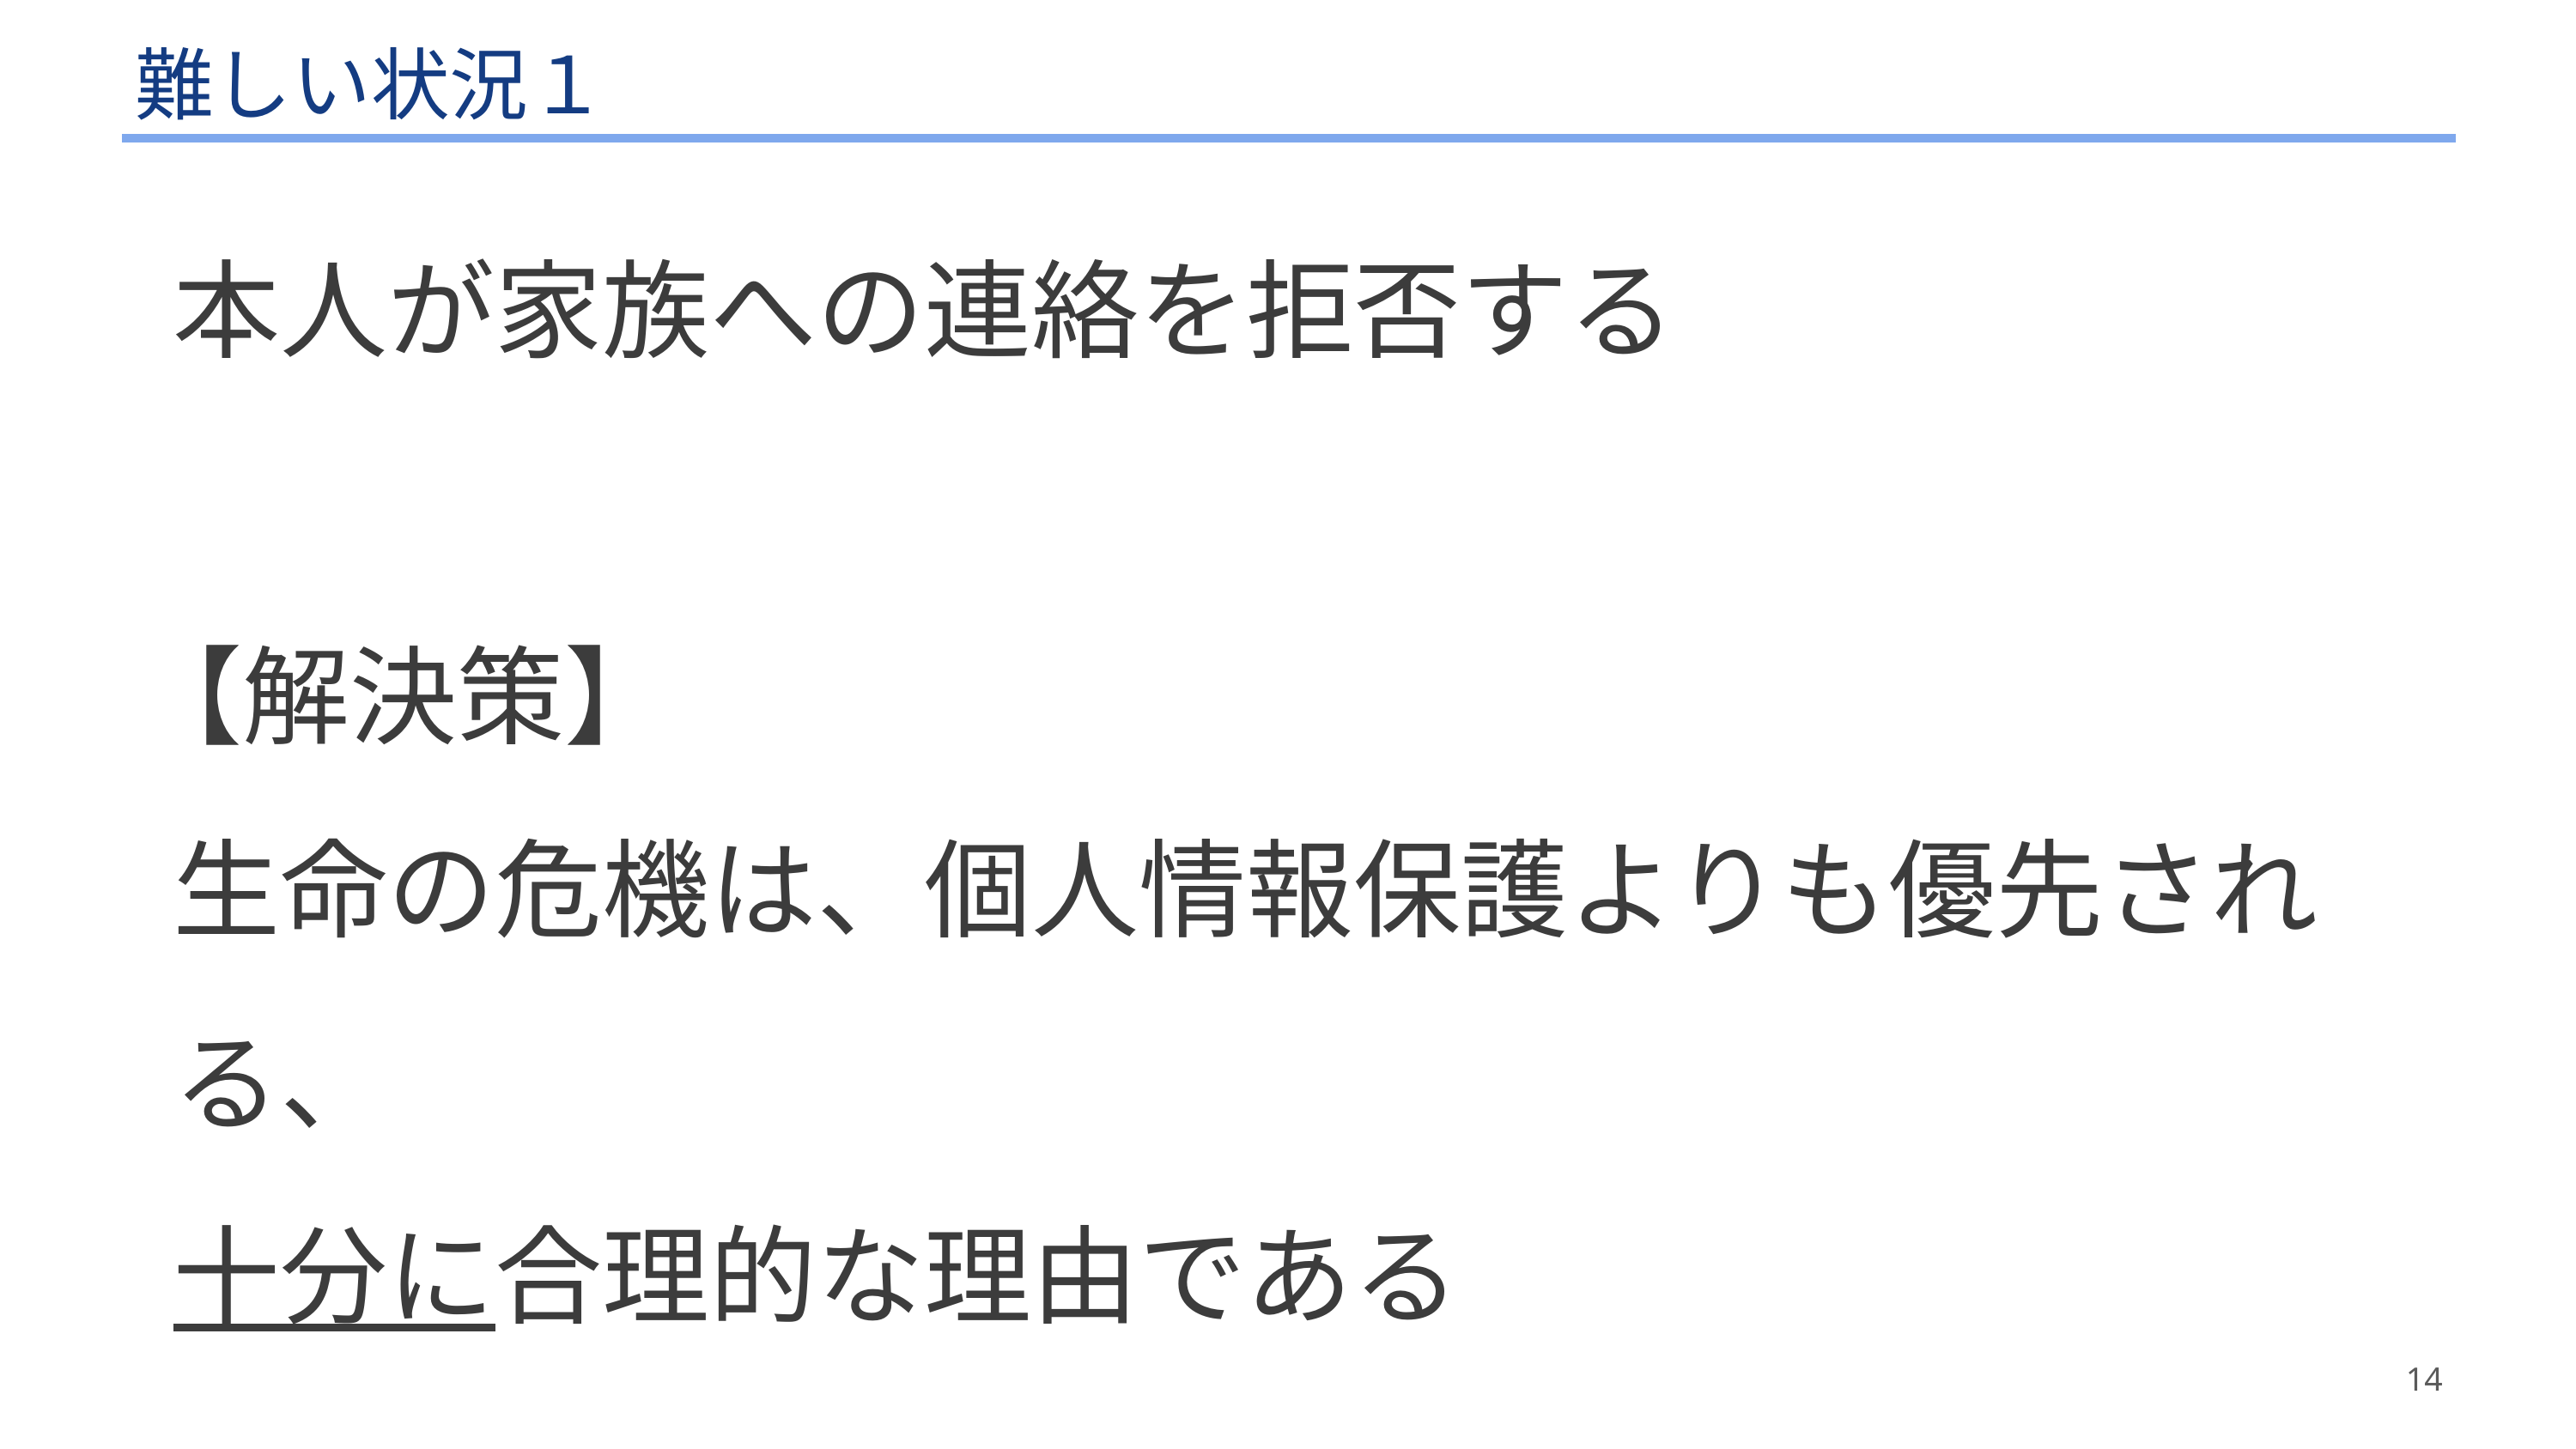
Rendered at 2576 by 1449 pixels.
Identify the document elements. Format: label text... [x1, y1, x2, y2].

list 本人が家族への連絡を拒否する 【解決策】 生命の危機は、個人情報保護よりも優先される、 十分に合理的な理由である [122, 171, 2460, 1318]
slide_number 14 [2337, 1342, 2456, 1420]
title 難しい状況１ [122, 39, 2454, 139]
